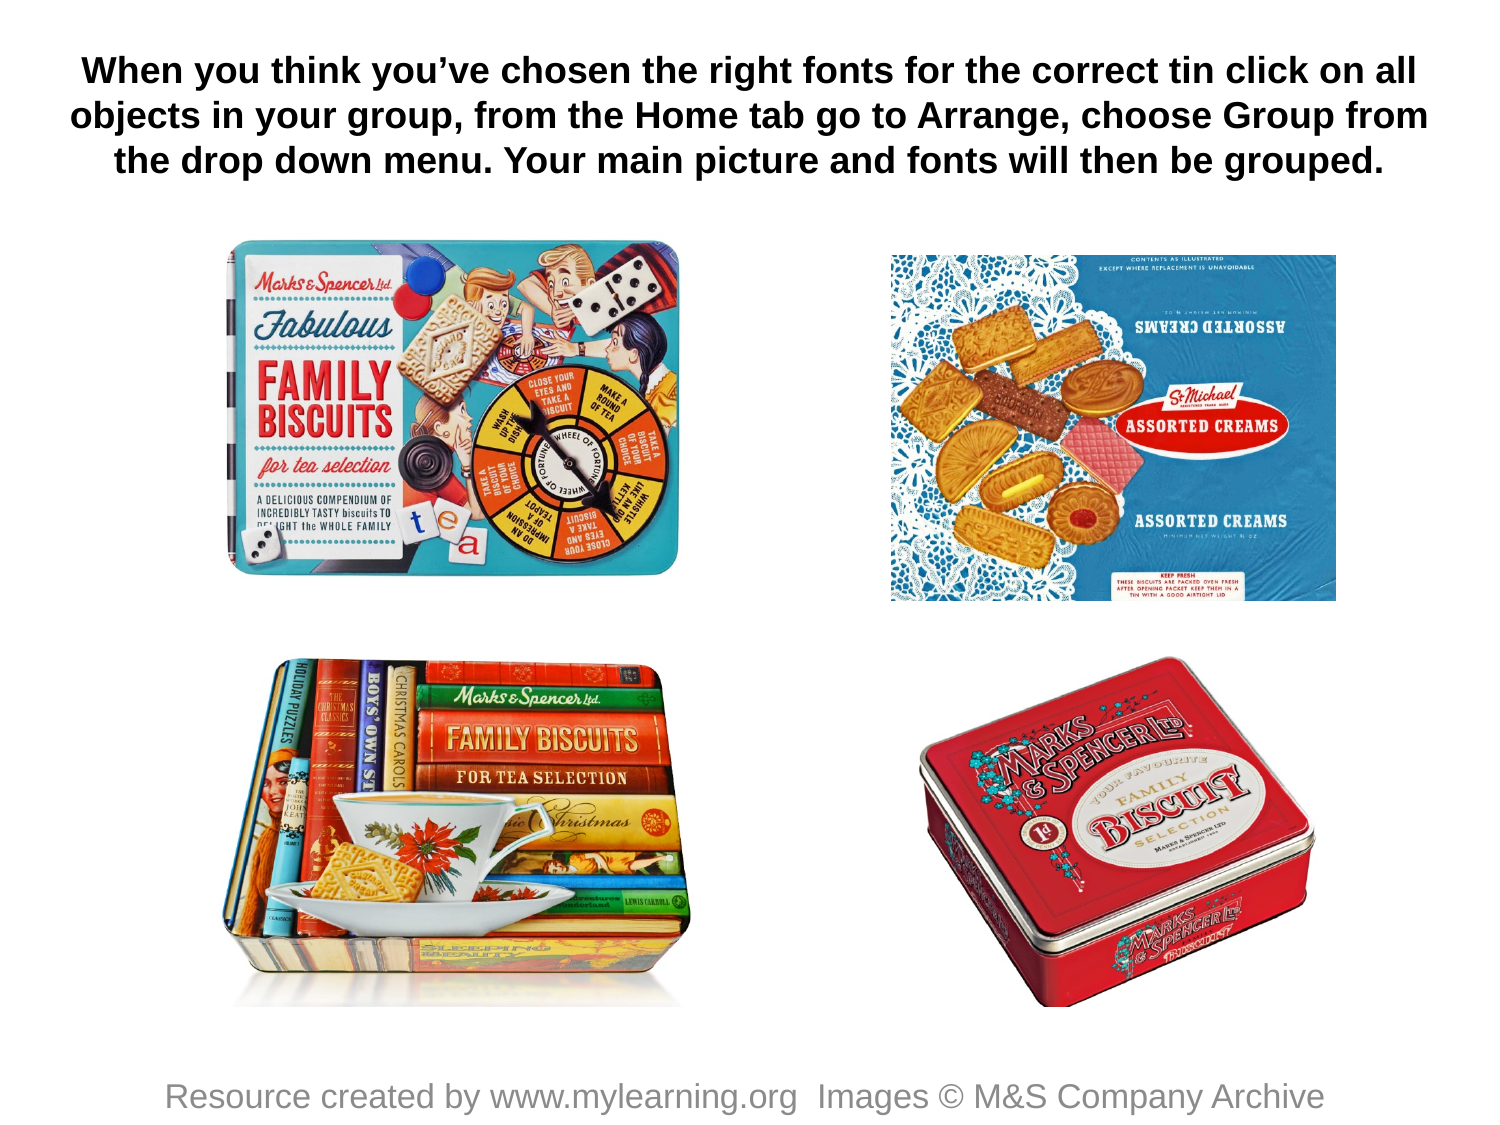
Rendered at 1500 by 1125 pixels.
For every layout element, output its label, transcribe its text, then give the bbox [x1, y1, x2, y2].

picture [891, 255, 1336, 601]
picture [891, 656, 1342, 1008]
title When you think you’ve chosen the right fonts for the correct tin click on all objects in your group, from the Home tab go to Arrange, choose Group from the drop down menu. Your main picture and fonts will then be grouped. [41, 30, 1459, 197]
picture [218, 633, 699, 1008]
picture [218, 231, 690, 585]
subtitle Resource created by www.mylearning.org Images © M&S Company Archive [41, 999, 1459, 1125]
